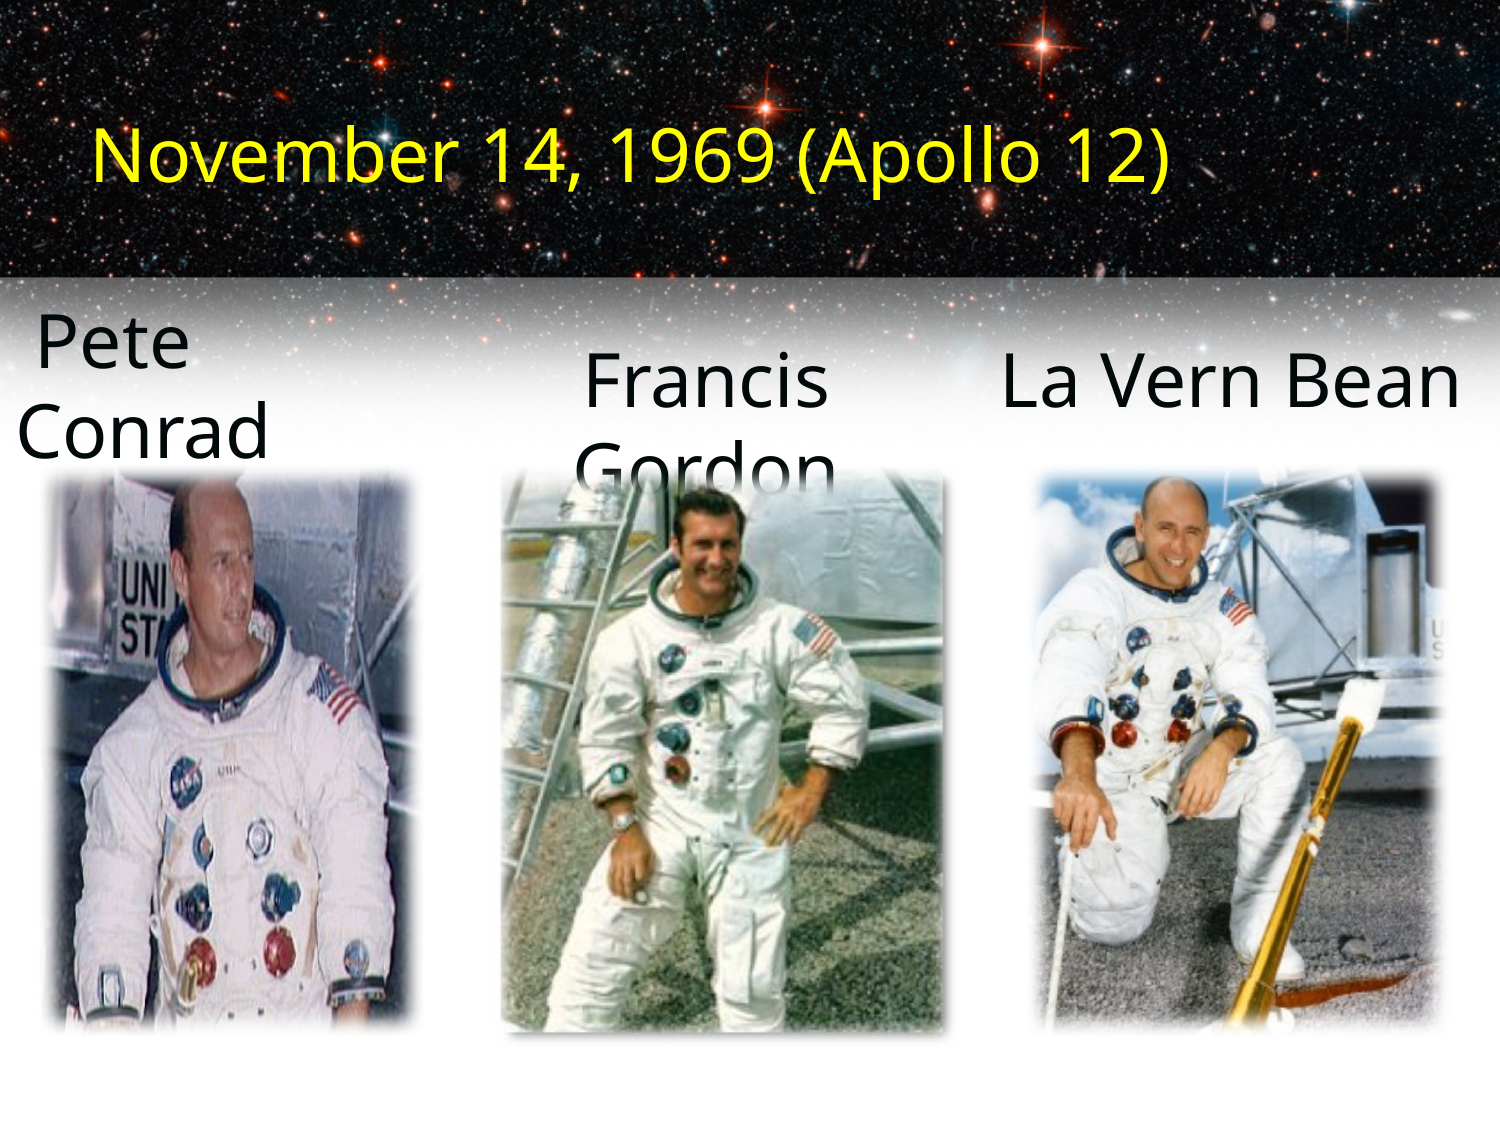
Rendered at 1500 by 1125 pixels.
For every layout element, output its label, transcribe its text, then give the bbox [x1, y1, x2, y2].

text_box Francis Gordon [449, 324, 963, 520]
title Pete Conrad [0, 324, 449, 443]
picture [0, 0, 1500, 324]
text_box November 14, 1969 (Apollo 12) [74, 99, 1350, 205]
text_box La Vern Bean [962, 324, 1500, 430]
picture [0, 430, 1500, 1125]
